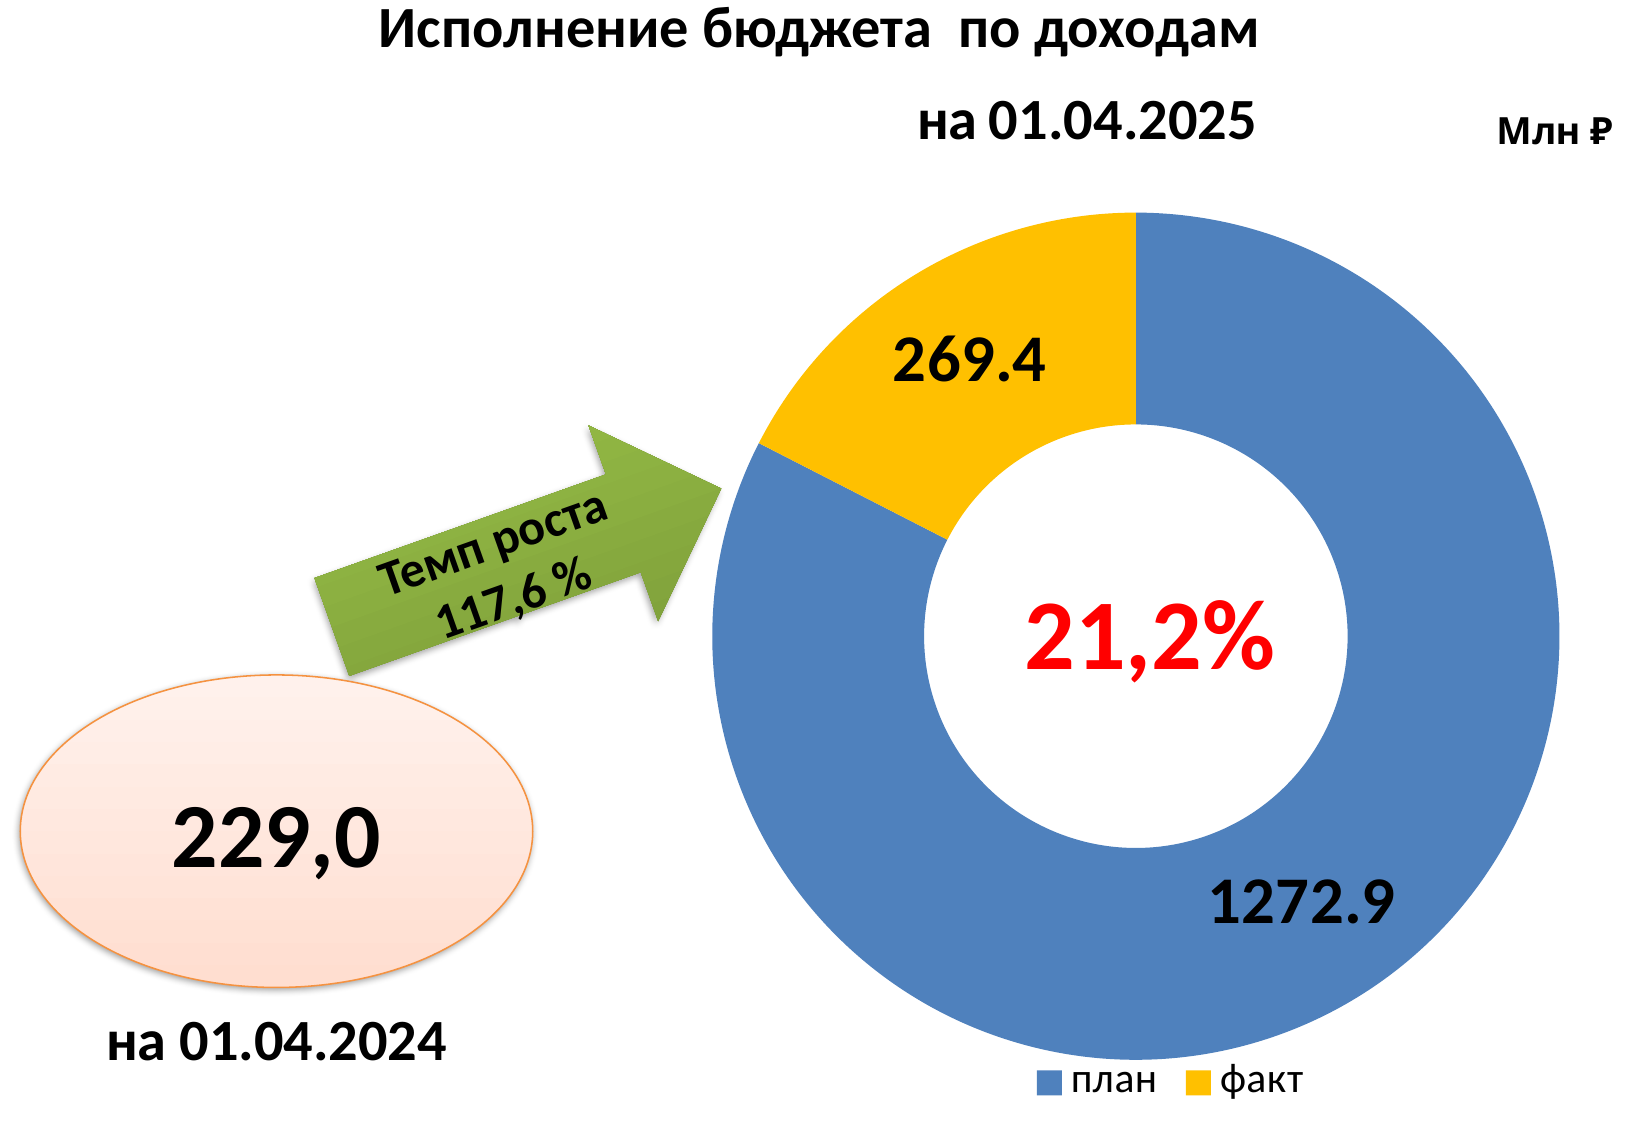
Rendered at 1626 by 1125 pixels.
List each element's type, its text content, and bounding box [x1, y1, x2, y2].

text_box 229,0 [114, 793, 439, 869]
chart [530, 74, 1619, 1125]
text_box Темп роста 117,6 % [314, 503, 525, 676]
text_box на 01.04.2024 [26, 999, 525, 1075]
title Исполнение бюджета по доходам [40, 8, 1599, 110]
text_box [19, 674, 525, 989]
